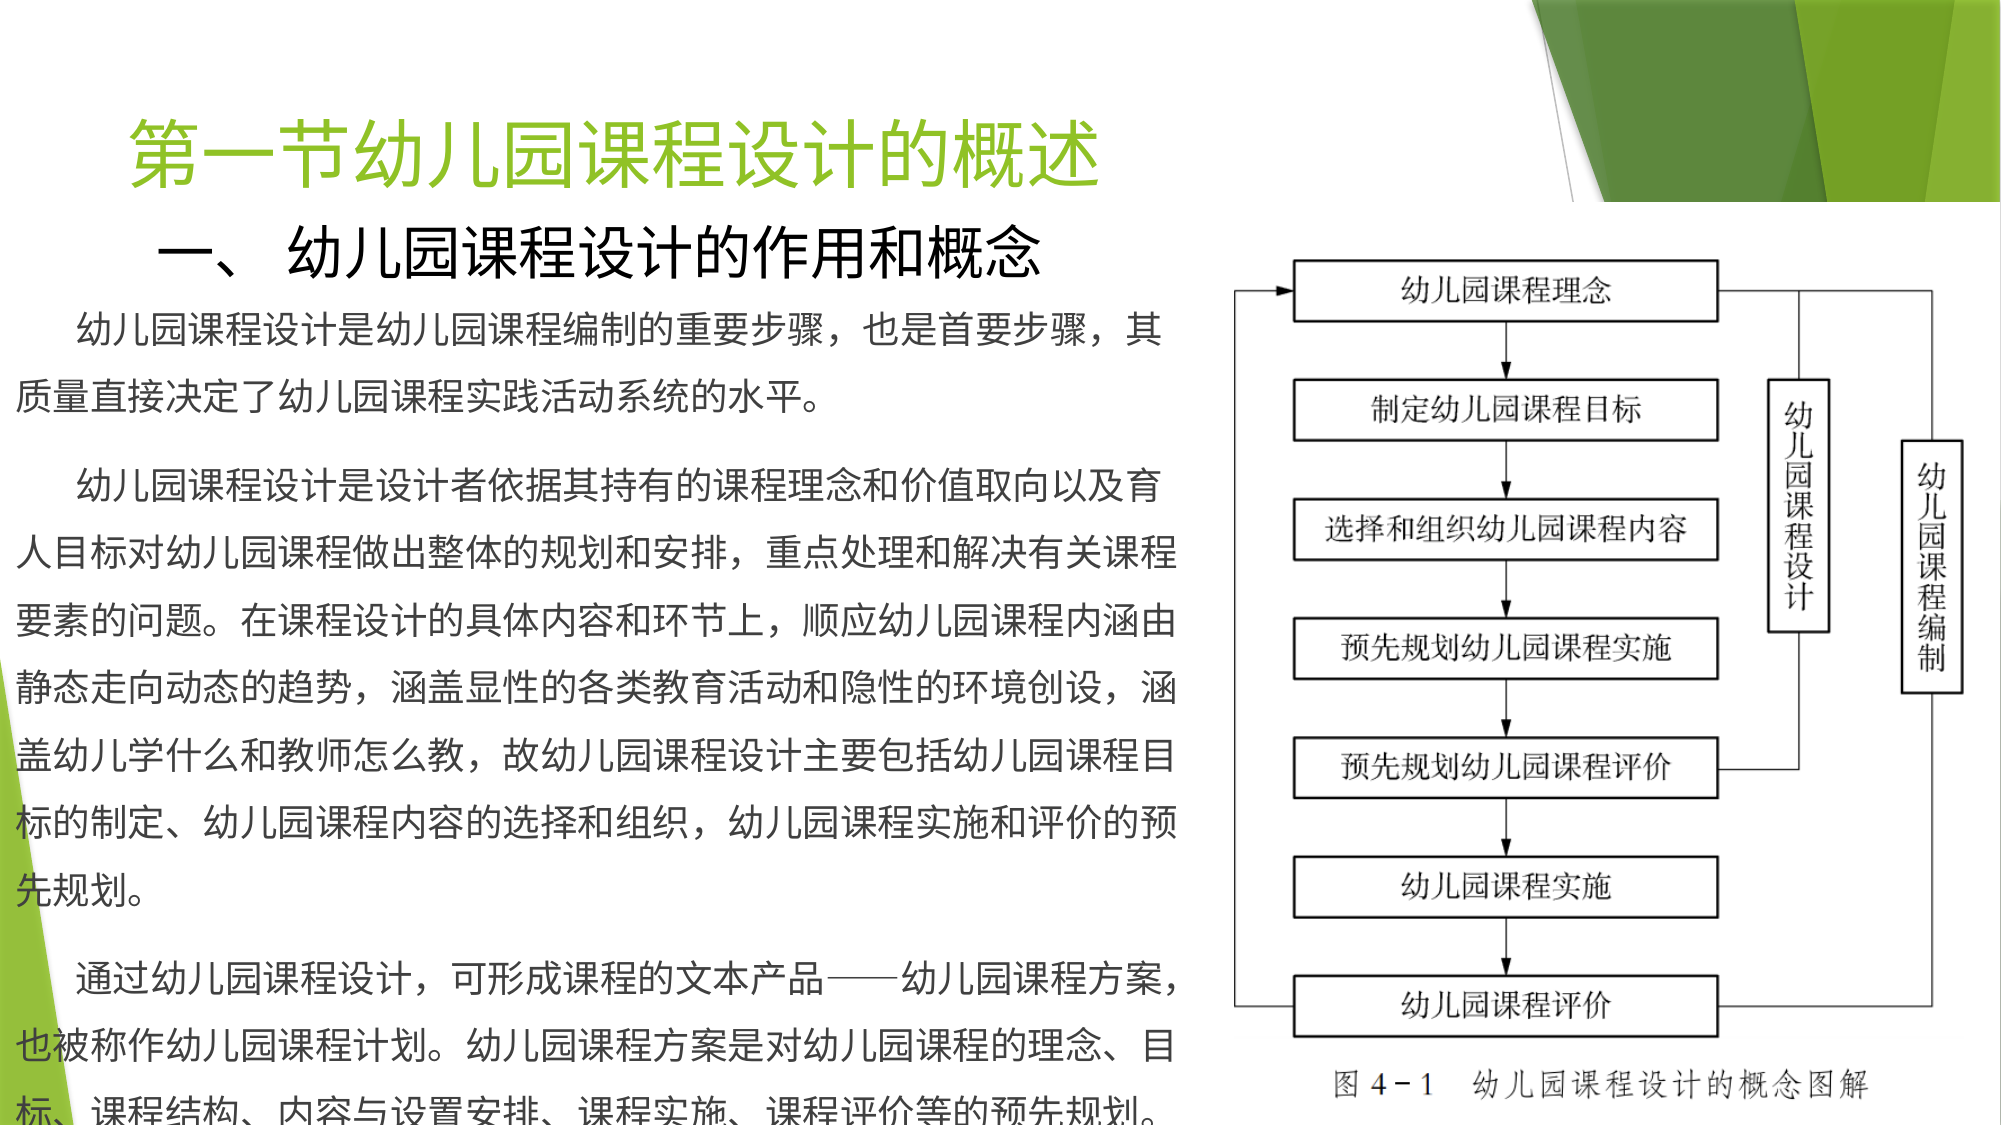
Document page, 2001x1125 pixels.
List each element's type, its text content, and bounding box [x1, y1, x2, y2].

title 第一节幼儿园课程设计的概述 [111, 99, 1522, 275]
list 幼儿园课程设计是幼儿园课程编制的重要步骤，也是首要步骤，其质量直接决定了幼儿园课程实践活动系统的水平。 幼儿园课程设计是设计者依据其持有的课程理念和价值取向以及育人目标对幼儿园课程做出整体的规划和安排，重点处理和解决有关课程要素的问题。在课程设计的具体内容和环节上，顺应幼儿园课程内涵由静态走向动态的趋势，涵盖显性的各类教育活动和隐性的环境创设，涵盖幼儿学什么和教师怎么教，故幼儿园课程设计主要包括幼儿园课程目标的制定、幼儿园课程内容的选择和组织，幼儿园课程实施和评价的预先规划。 通过幼儿园课程设计，可形成课程的文本产品——幼儿园课程方案，也被称作幼儿园课程计划。幼儿园课程方案是对幼儿园课程的理念、目标、课程结构、内容与设置安排、课程实施、课程评价等的预先规划。 [0, 275, 1200, 1125]
text_box 一、 幼儿园课程设计的作用和概念 [141, 208, 1200, 275]
picture [1205, 202, 2000, 1125]
